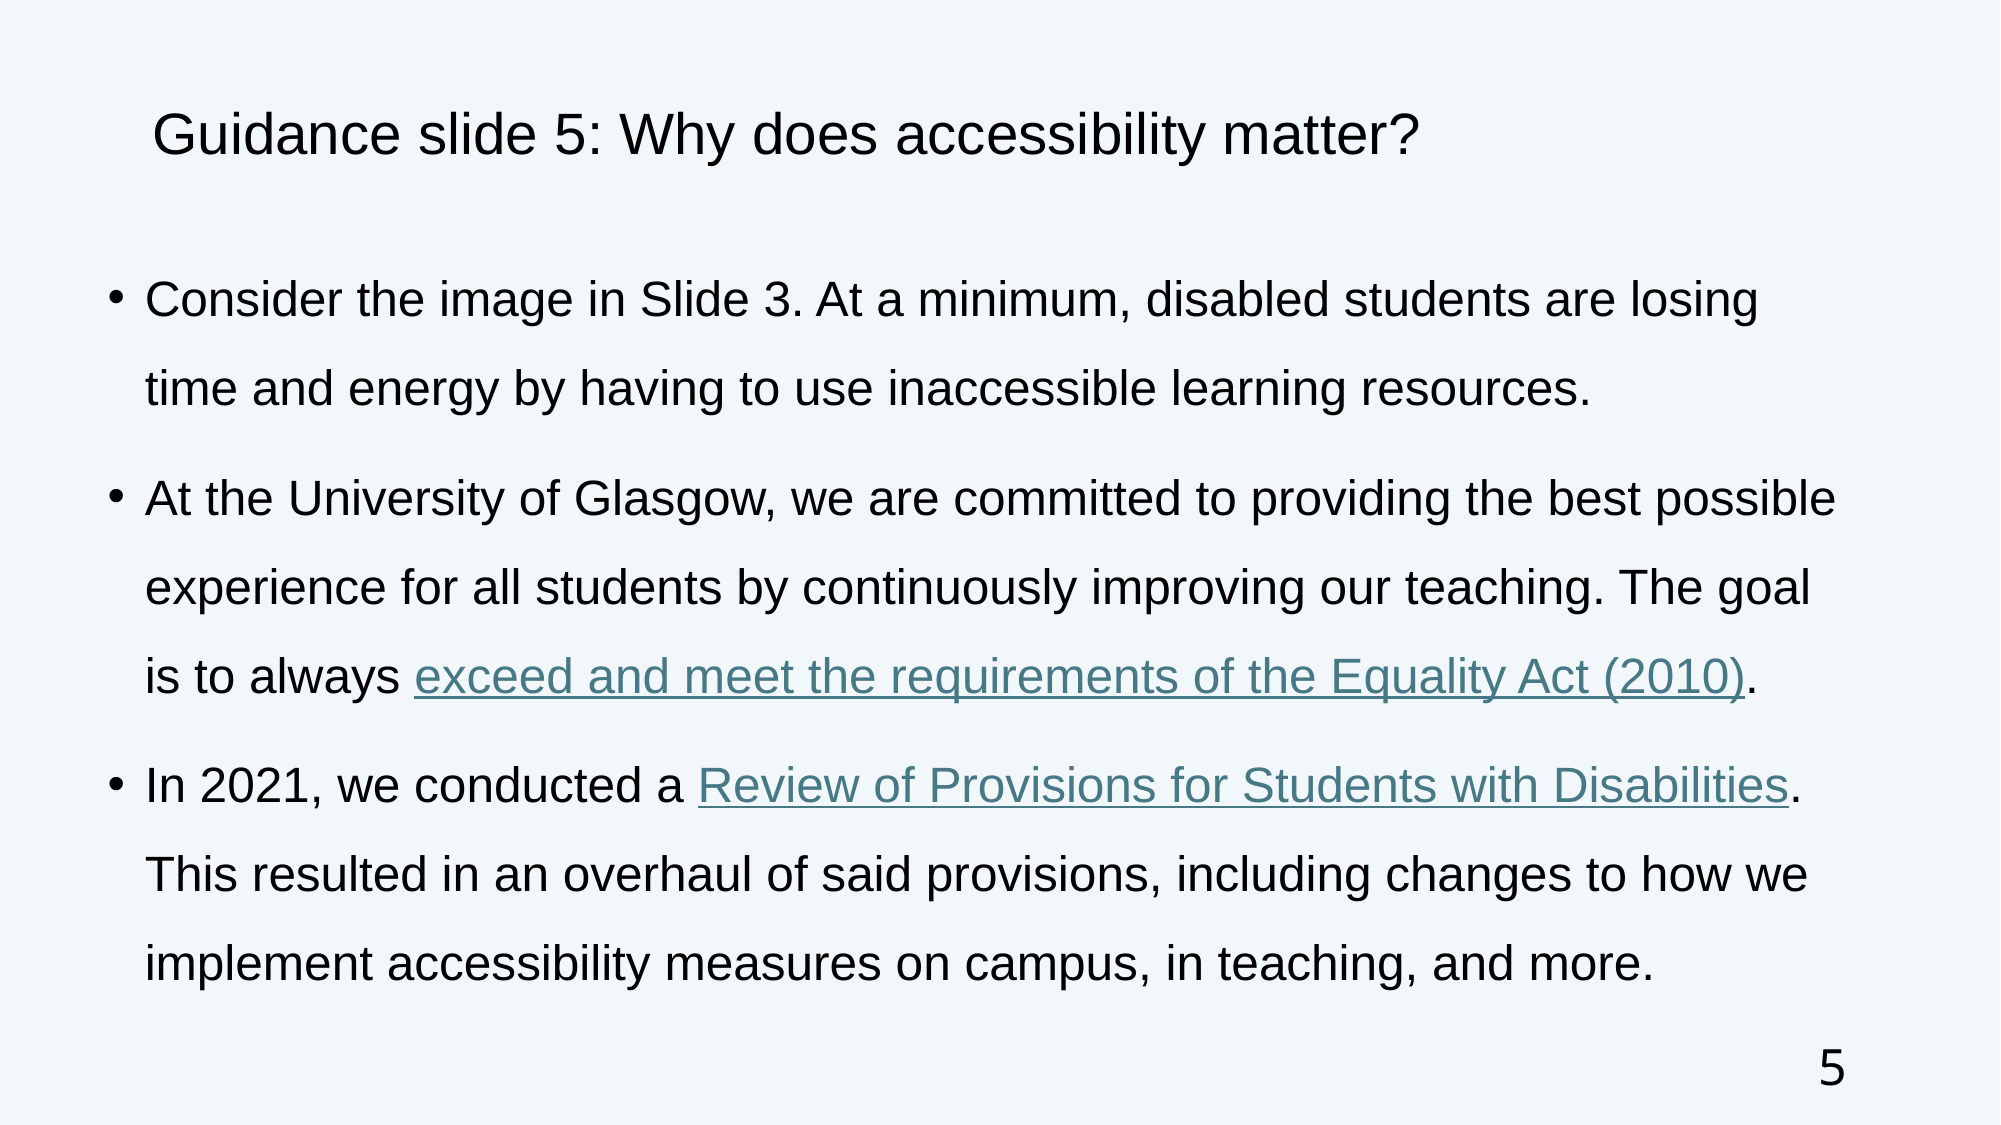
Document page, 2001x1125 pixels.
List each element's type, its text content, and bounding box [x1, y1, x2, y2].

slide_number 5 [1687, 1035, 1863, 1103]
list Consider the image in Slide 3. At a minimum, disabled students are losing time and energy by having to use inaccessible learning resources. At the University of Glasgow, we are committed to providing the best possible experience for all students by continuously improving our teaching. The goal is to always exceed and meet the requirements of the Equality Act (2010). In 2021, we conducted a Review of Provisions for Students with Disabilities. This resulted in an overhaul of said provisions, including changes to how we implement accessibility measures on campus, in teaching, and more. [92, 229, 1863, 1095]
title Guidance slide 5: Why does accessibility matter? [137, 30, 1863, 229]
